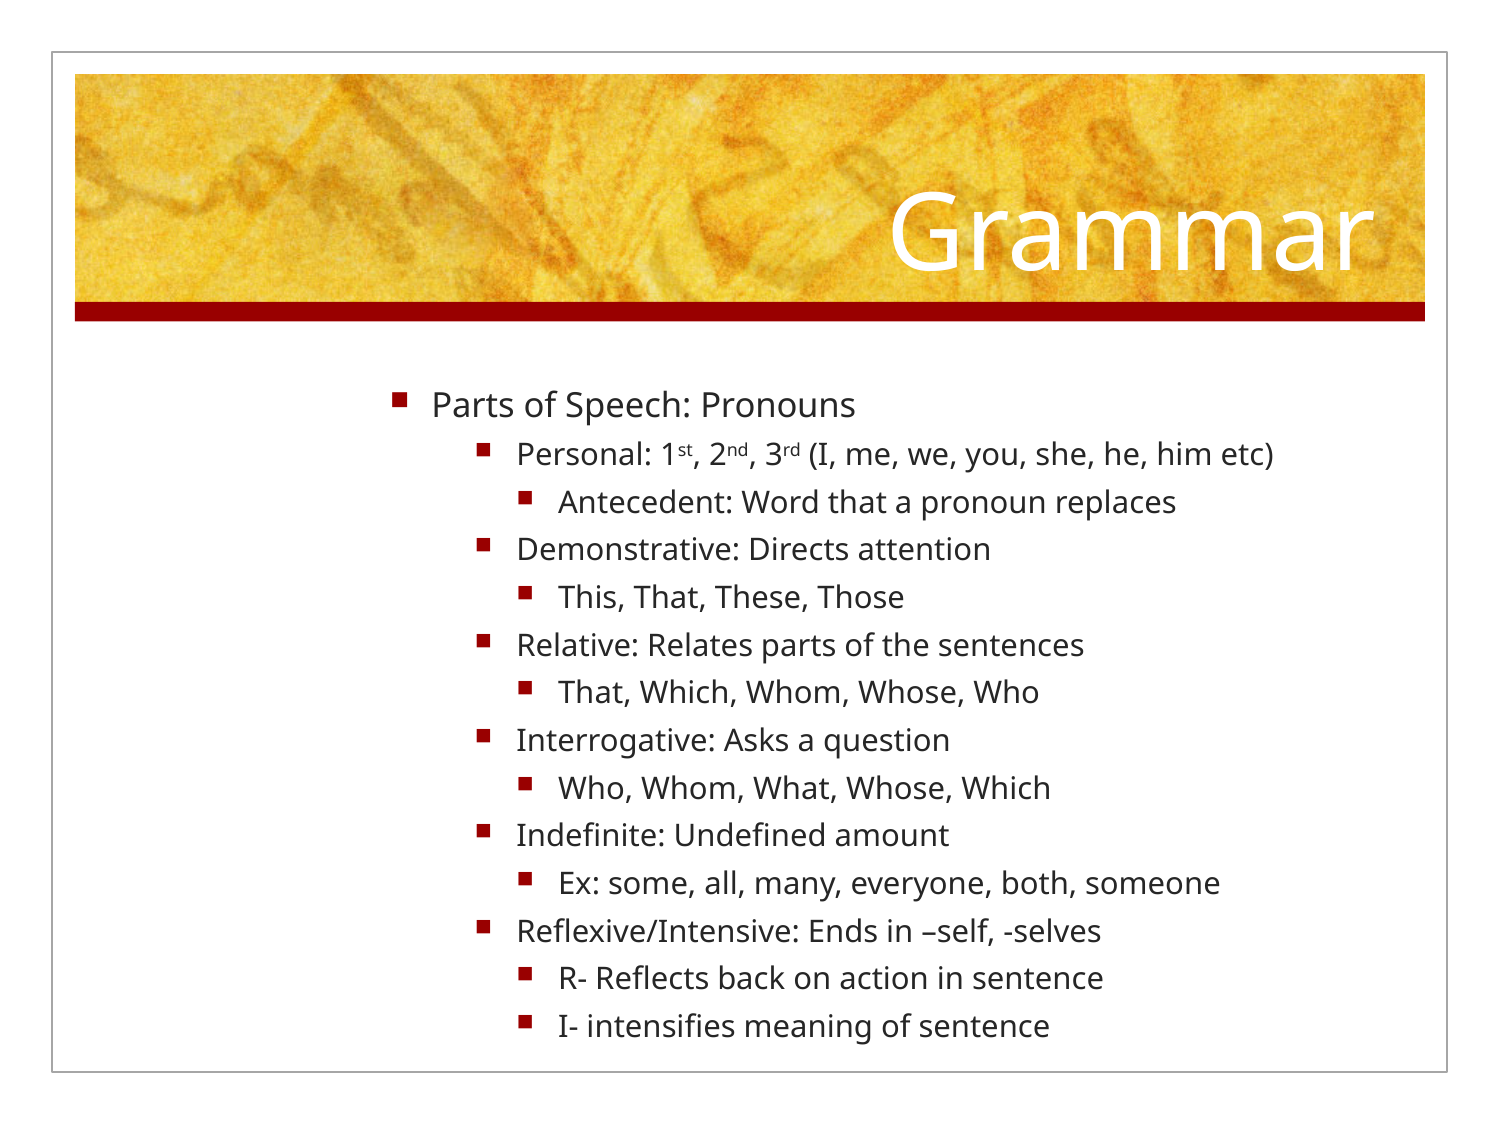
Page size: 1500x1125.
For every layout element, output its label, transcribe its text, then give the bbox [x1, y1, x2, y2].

picture [75, 74, 1425, 301]
list Parts of Speech: Pronouns Personal: 1st, 2nd, 3rd (I, me, we, you, she, he, him etc) Antecedent: Word that a pronoun replaces Demonstrative: Directs attention This, That, These, Those Relative: Relates parts of the sentences That, Which, Whom, Whose, Who Interrogative: Asks a question Who, Whom, What, Whose, Which Indefinite: Undefined amount Ex: some, all, many, everyone, both, someone Reflexive/Intensive: Ends in –self, -selves R- Reflects back on action in sentence I- intensifies meaning of sentence [375, 375, 1392, 1059]
title Grammar [108, 74, 1392, 292]
